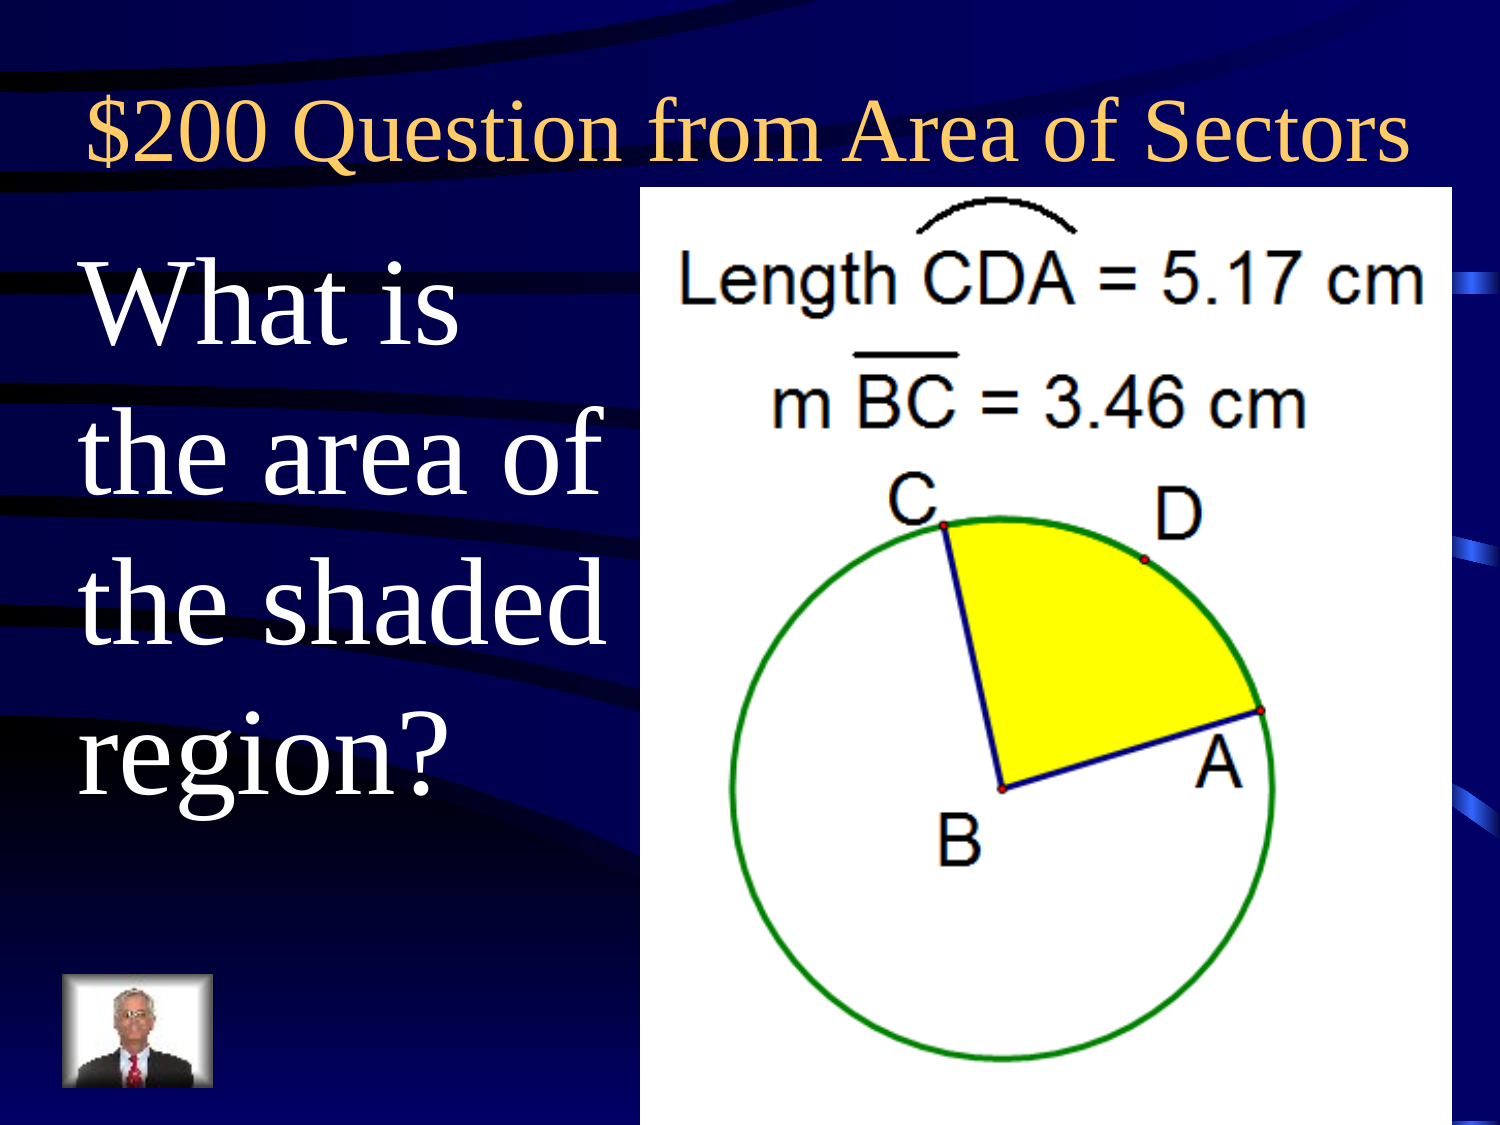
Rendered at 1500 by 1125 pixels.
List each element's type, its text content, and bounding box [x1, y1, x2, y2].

picture [62, 974, 213, 1088]
title $200 Question from Area of Sectors [0, 0, 1500, 251]
text_box What is the area of the shaded region? [62, 212, 625, 828]
picture [639, 187, 1452, 1125]
